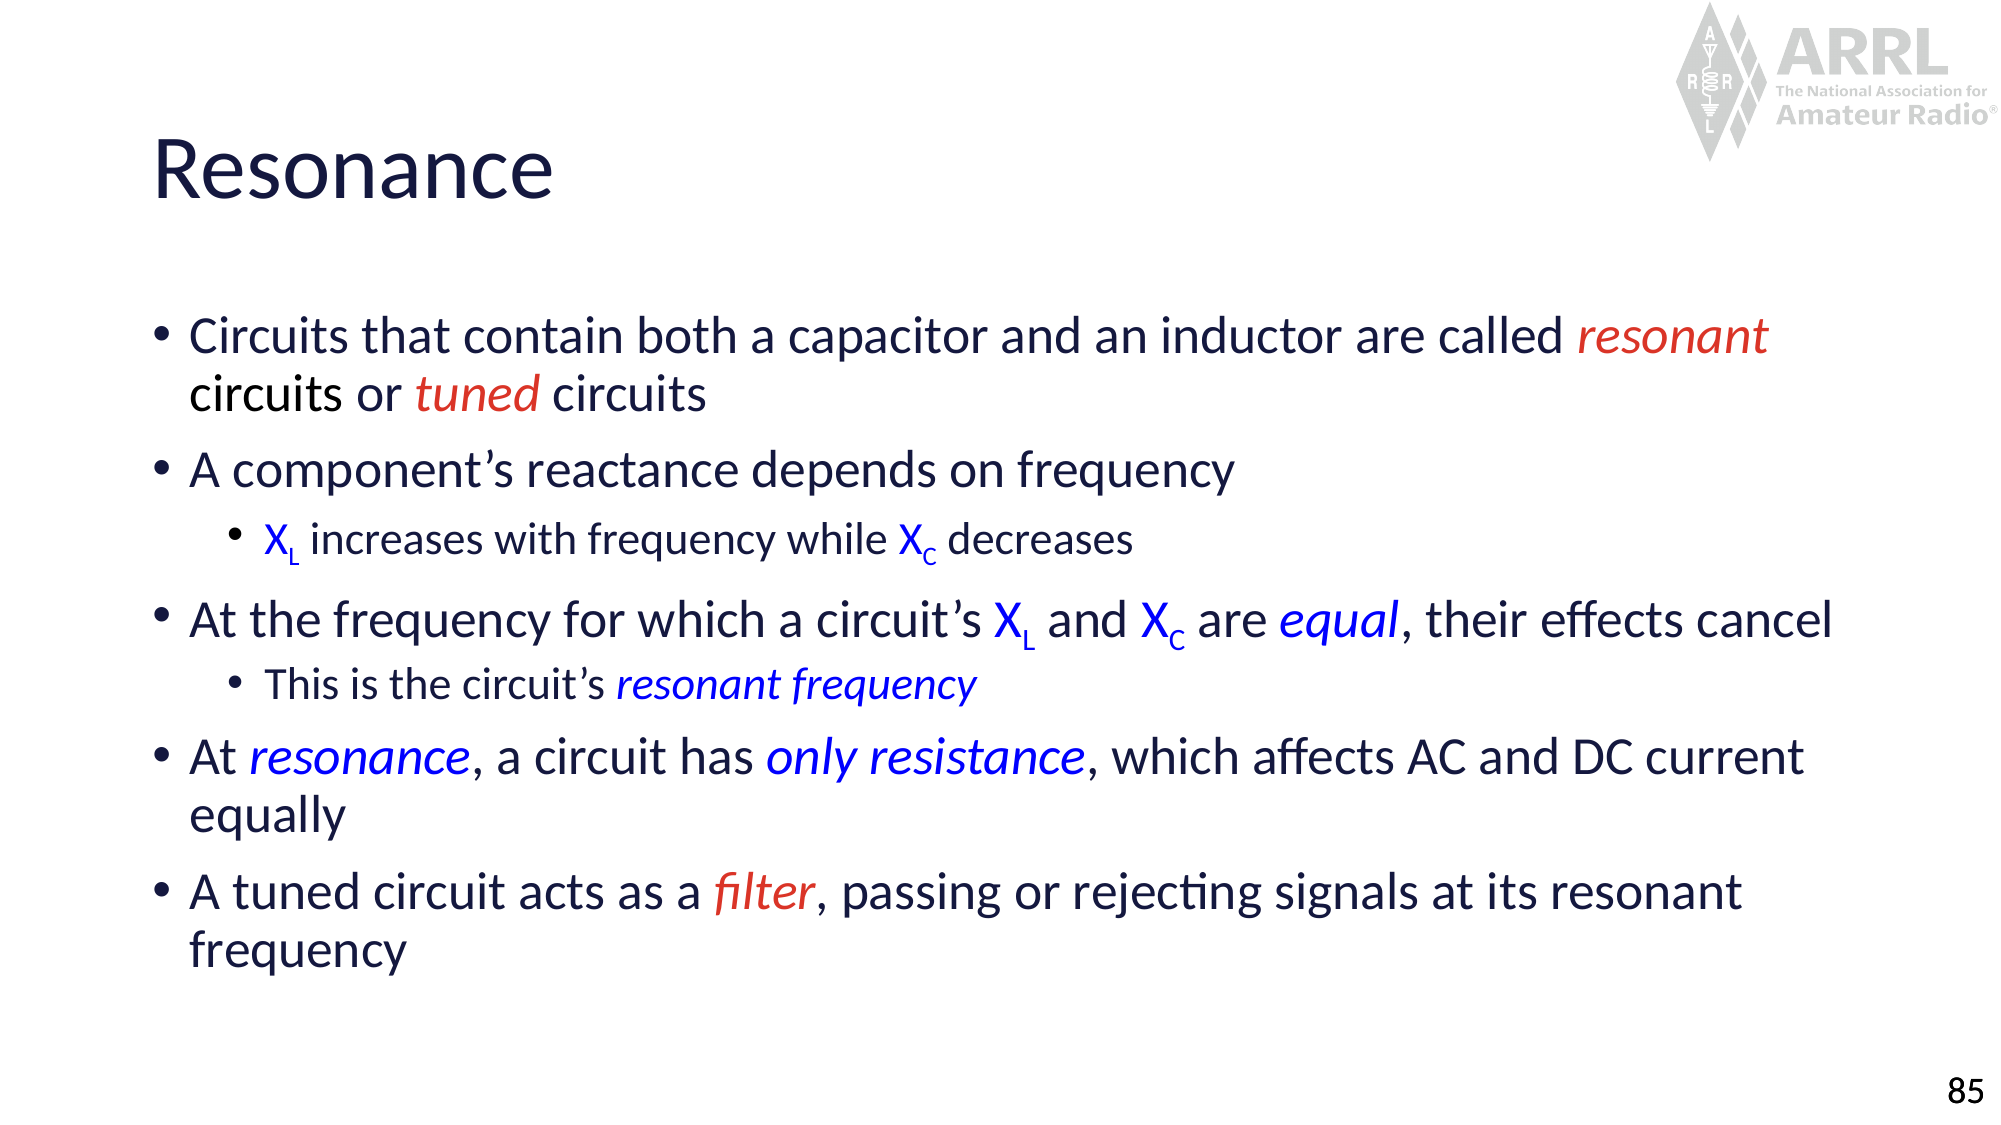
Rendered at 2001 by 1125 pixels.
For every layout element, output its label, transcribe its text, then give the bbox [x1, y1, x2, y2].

list Circuits that contain both a capacitor and an inductor are called resonant circuits or tuned circuits A component’s reactance depends on frequency XL increases with frequency while XC decreases At the frequency for which a circuit’s XL and XC are equal, their effects cancel This is the circuit’s resonant frequency At resonance, a circuit has only resistance, which affects AC and DC current equally A tuned circuit acts as a filter, passing or rejecting signals at its resonant frequency [137, 299, 1863, 1014]
title Resonance [137, 59, 1863, 278]
picture [1674, 0, 2000, 164]
